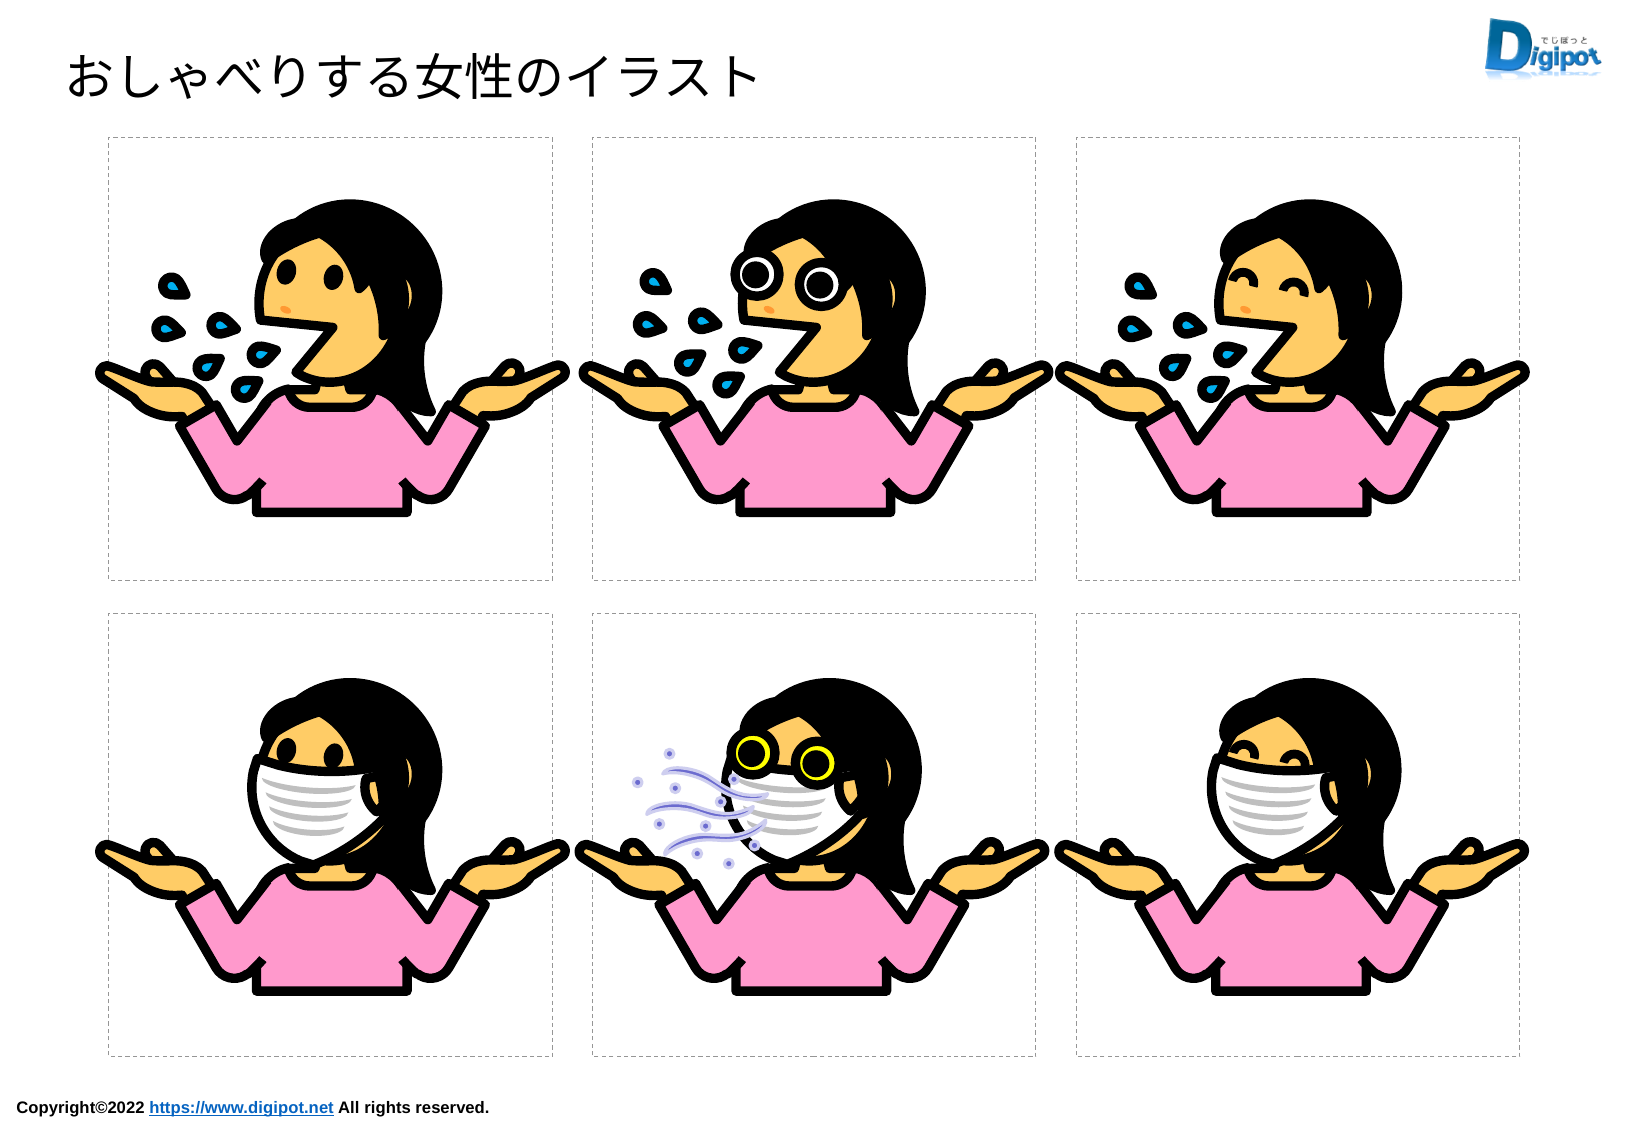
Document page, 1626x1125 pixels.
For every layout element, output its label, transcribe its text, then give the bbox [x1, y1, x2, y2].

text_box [99, 209, 566, 513]
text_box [1058, 688, 1525, 992]
picture [1485, 18, 1602, 82]
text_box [99, 688, 566, 992]
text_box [579, 688, 1045, 992]
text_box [583, 209, 1049, 513]
text_box おしゃべりする女性のイラスト [49, 38, 779, 113]
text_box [1059, 209, 1526, 513]
